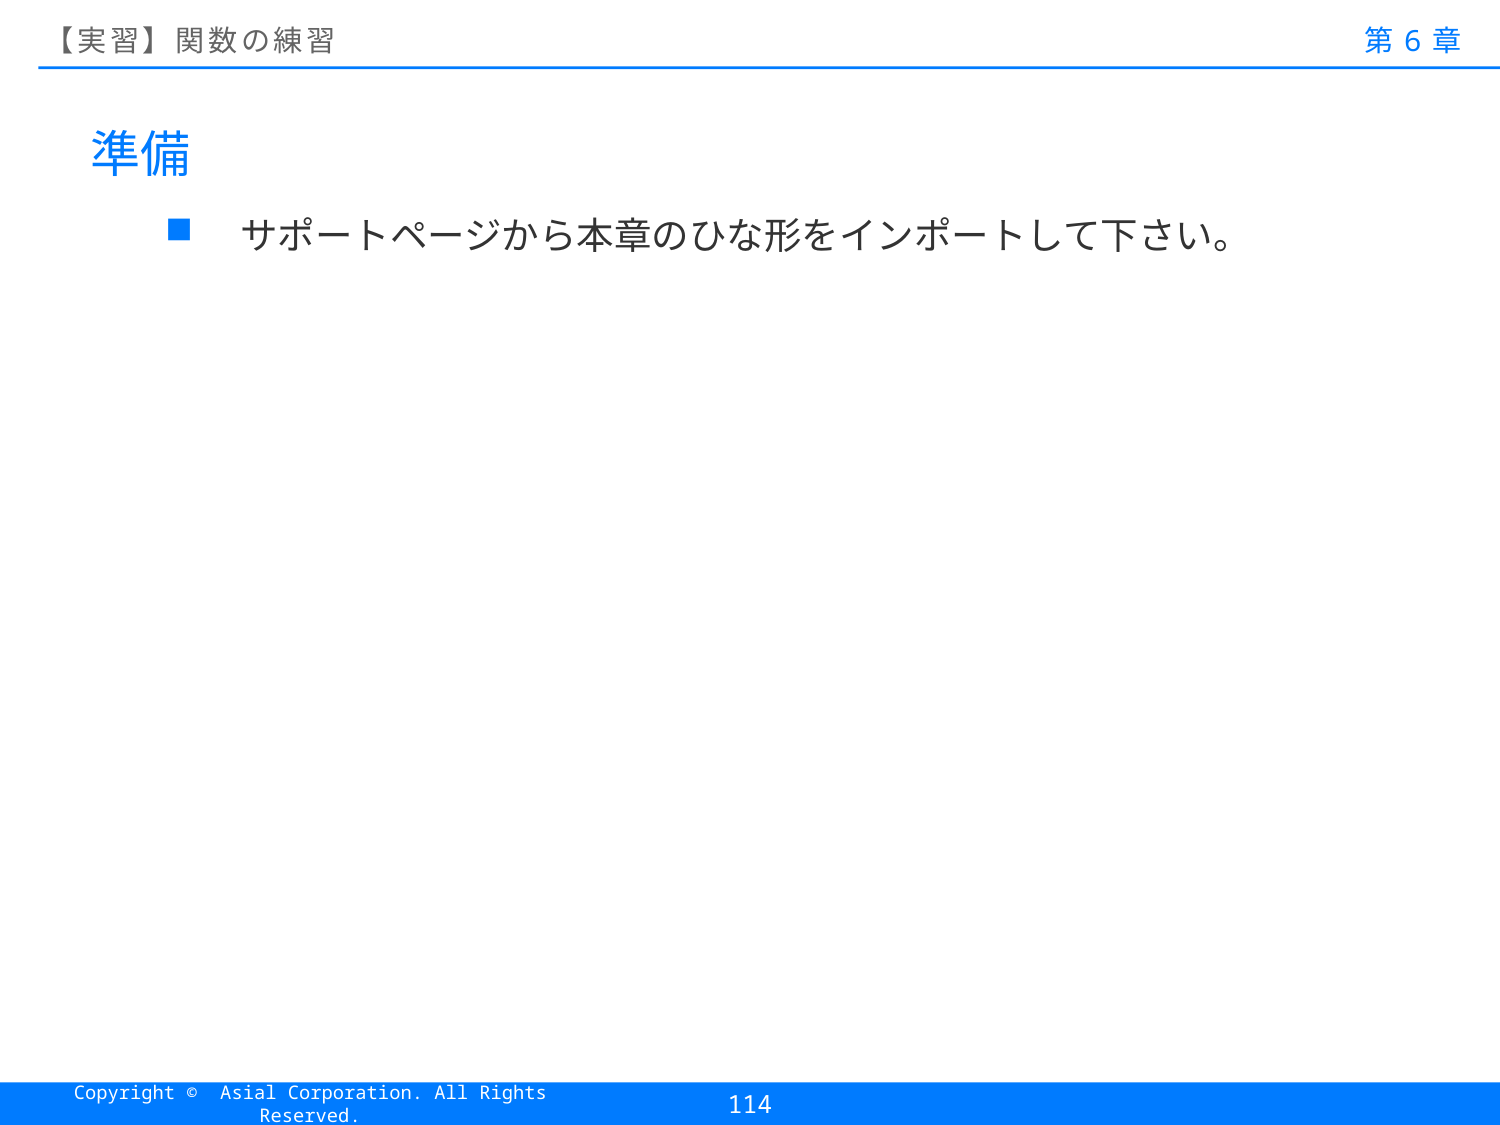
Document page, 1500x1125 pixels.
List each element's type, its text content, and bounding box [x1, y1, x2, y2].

slide_number 114 [581, 1075, 919, 1125]
title 【実習】関数の練習 [29, 7, 702, 72]
list 準備 サポートページから本章のひな形をインポートして下さい。 [75, 84, 1425, 988]
list 第6章 [702, 7, 1477, 72]
